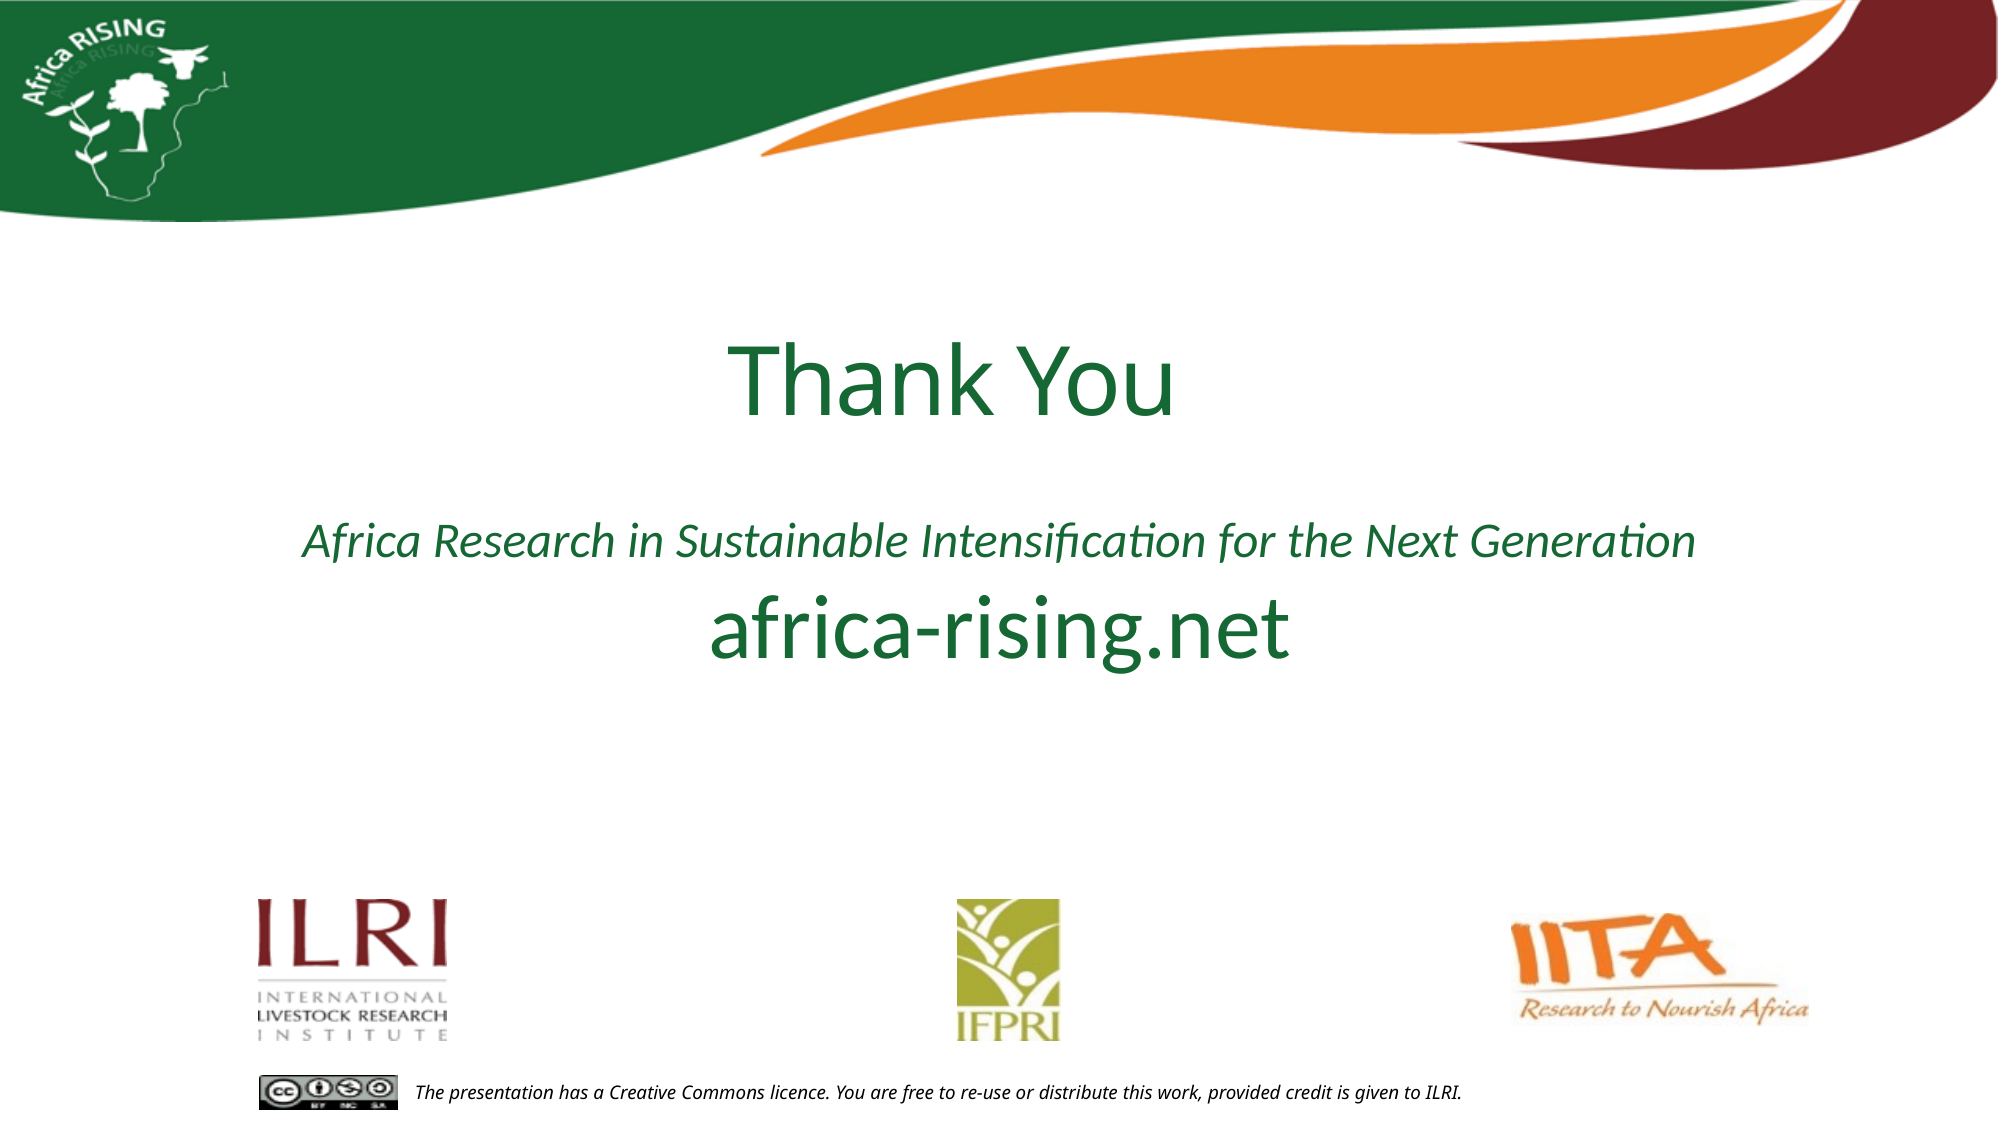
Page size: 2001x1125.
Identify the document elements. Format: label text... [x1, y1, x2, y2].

picture [957, 899, 1061, 1041]
picture [1511, 913, 1809, 1026]
text_box Thank You [328, 312, 1579, 500]
picture [259, 1075, 398, 1110]
picture [0, 0, 1998, 222]
picture [258, 899, 447, 1041]
